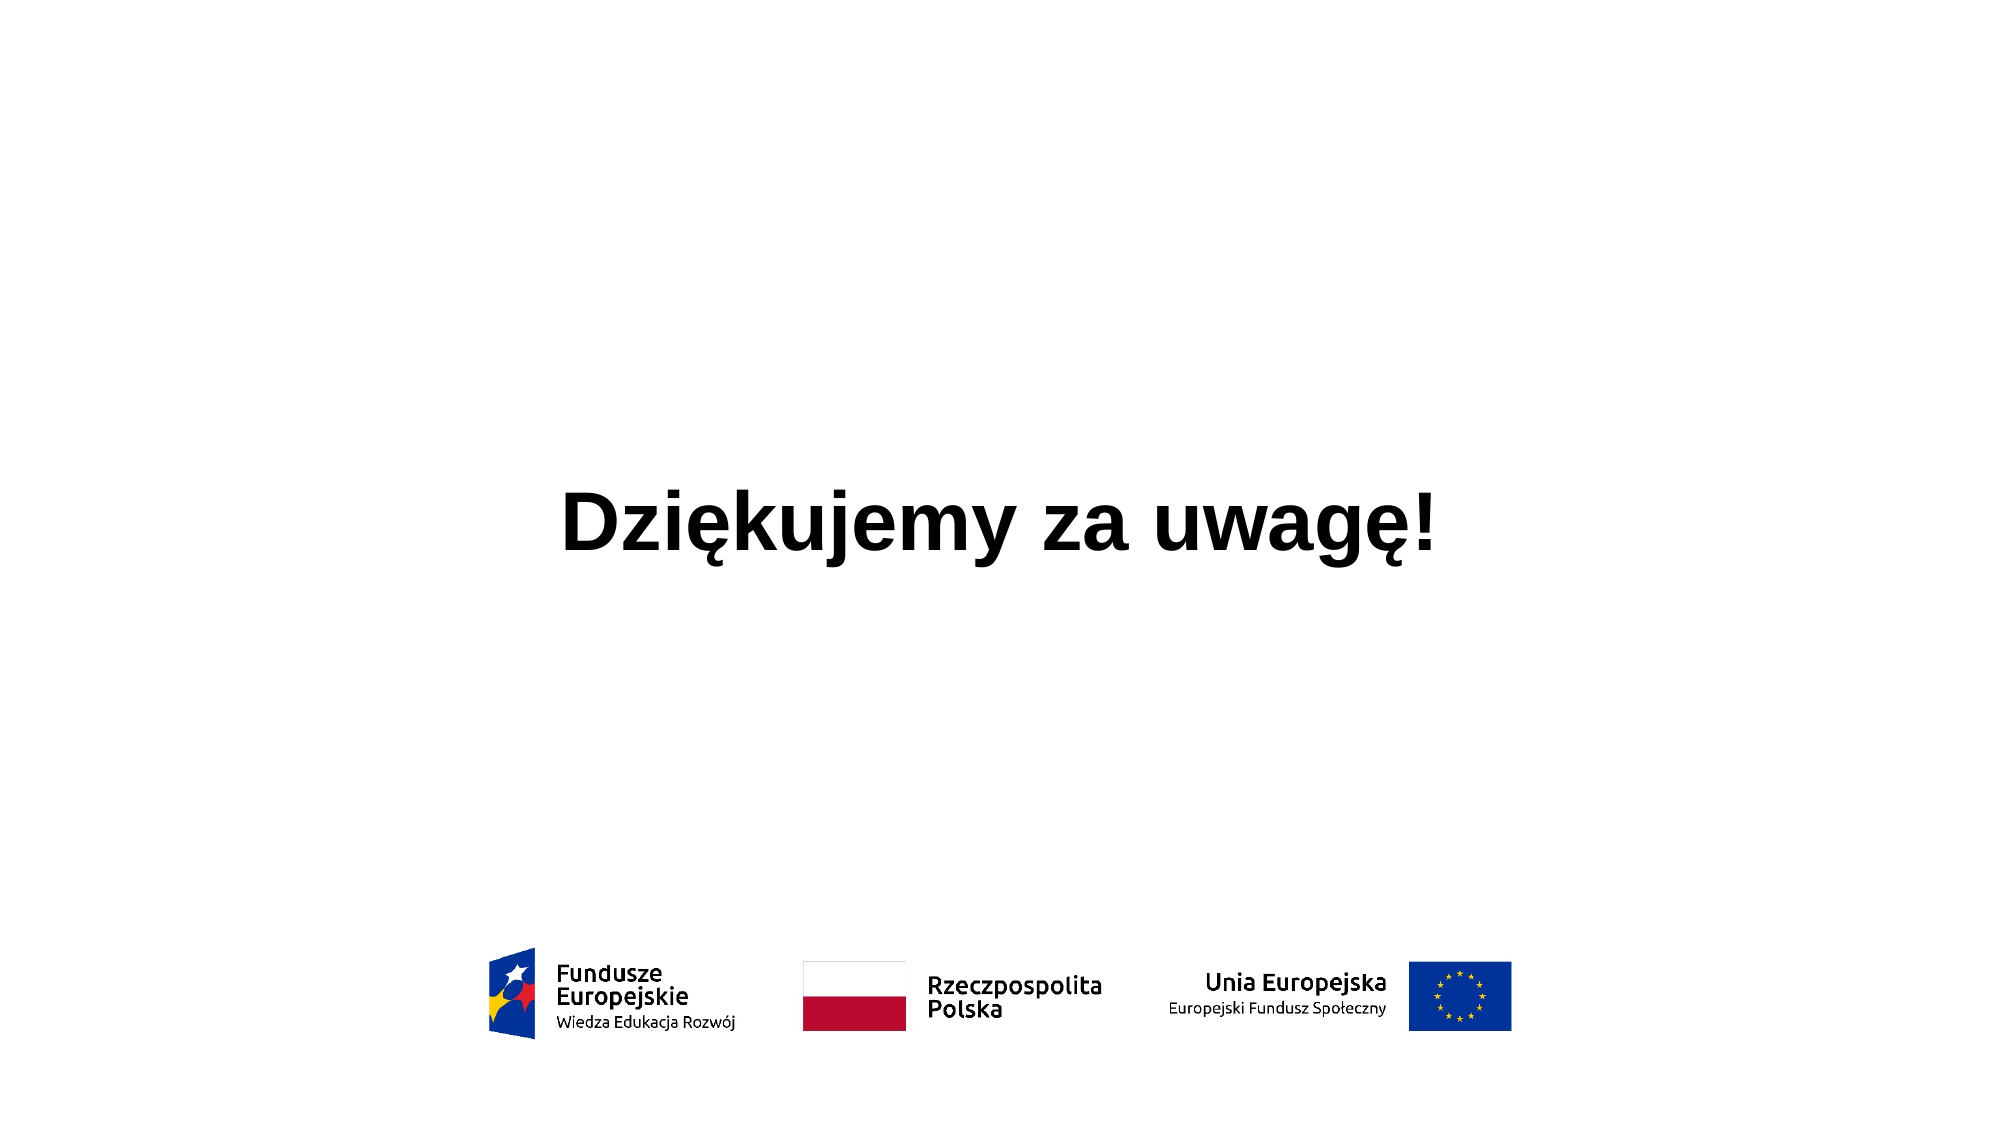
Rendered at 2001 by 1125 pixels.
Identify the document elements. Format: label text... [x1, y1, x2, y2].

title Dziękujemy za uwagę! [249, 184, 1750, 576]
picture [466, 924, 1534, 1062]
